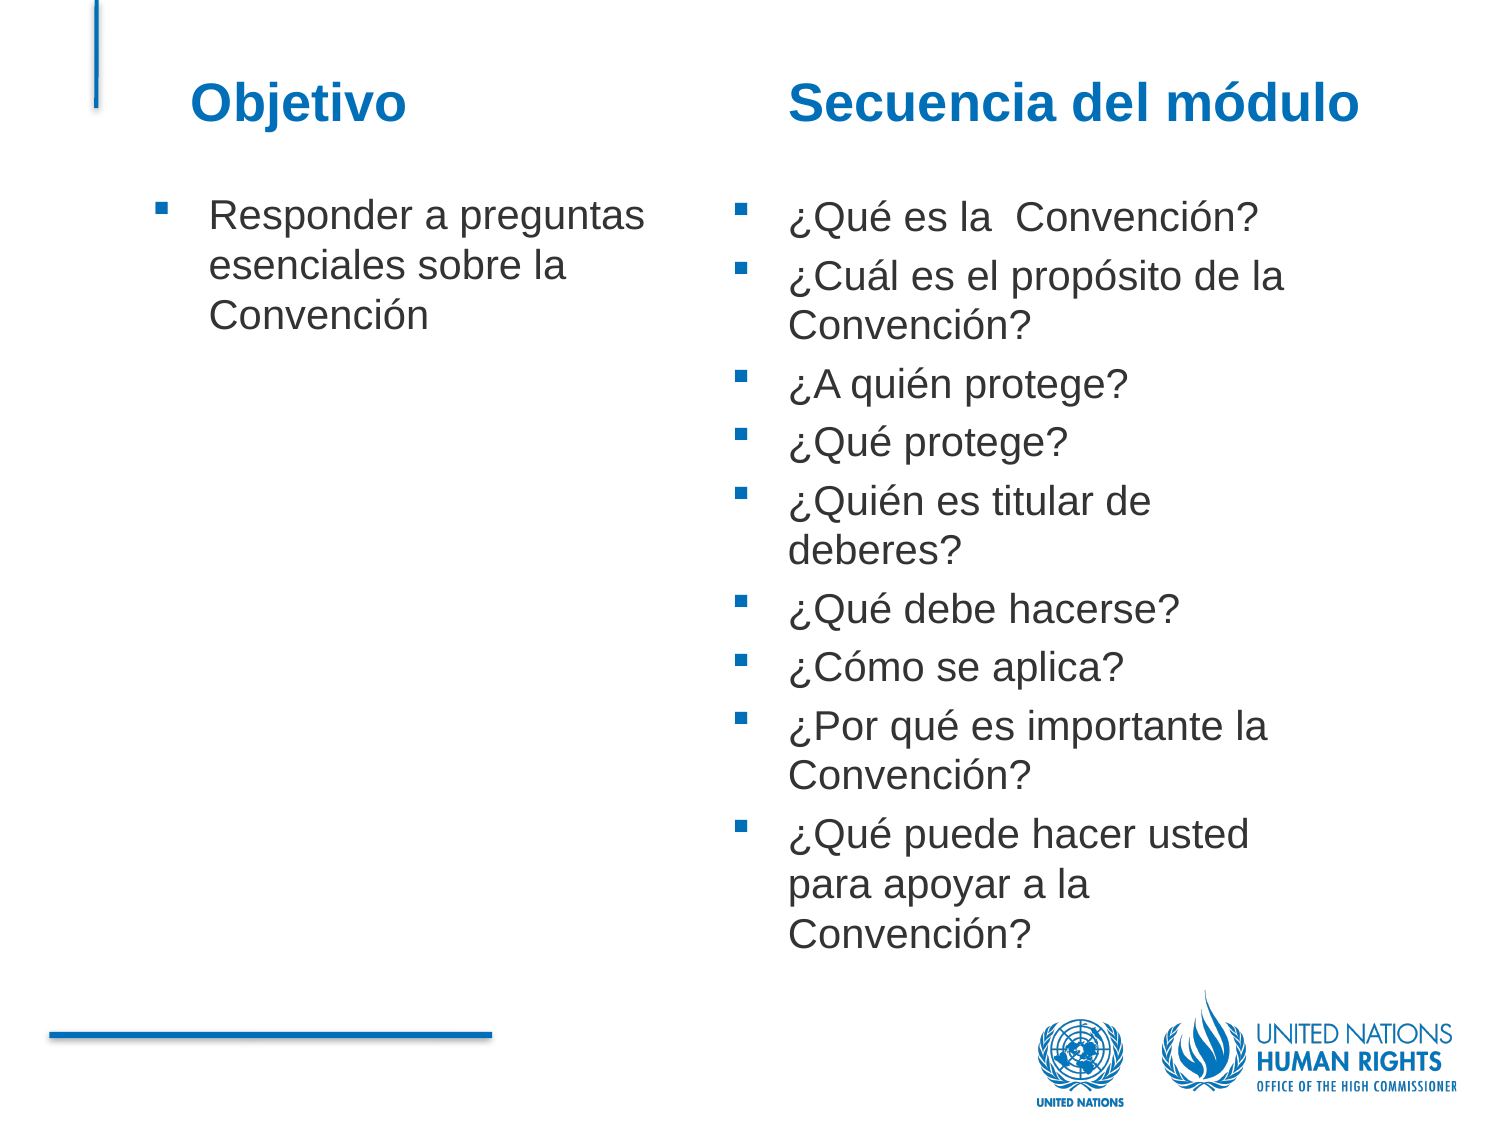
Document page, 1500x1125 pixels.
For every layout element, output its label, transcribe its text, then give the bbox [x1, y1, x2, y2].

text_box Secuencia del módulo [773, 60, 1377, 140]
picture [1037, 990, 1457, 1107]
text_box ¿Qué es la Convención? ¿Cuál es el propósito de la Convención? ¿A quién protege? ¿Qué protege? ¿Quién es titular de deberes? ¿Qué debe hacerse? ¿Cómo se aplica? ¿Por qué es importante la Convención? ¿Qué puede hacer usted para apoyar a la Convención? [716, 182, 1350, 965]
text_box Objetivo [176, 60, 424, 140]
text_box Responder a preguntas esenciales sobre la Convención [137, 180, 675, 346]
